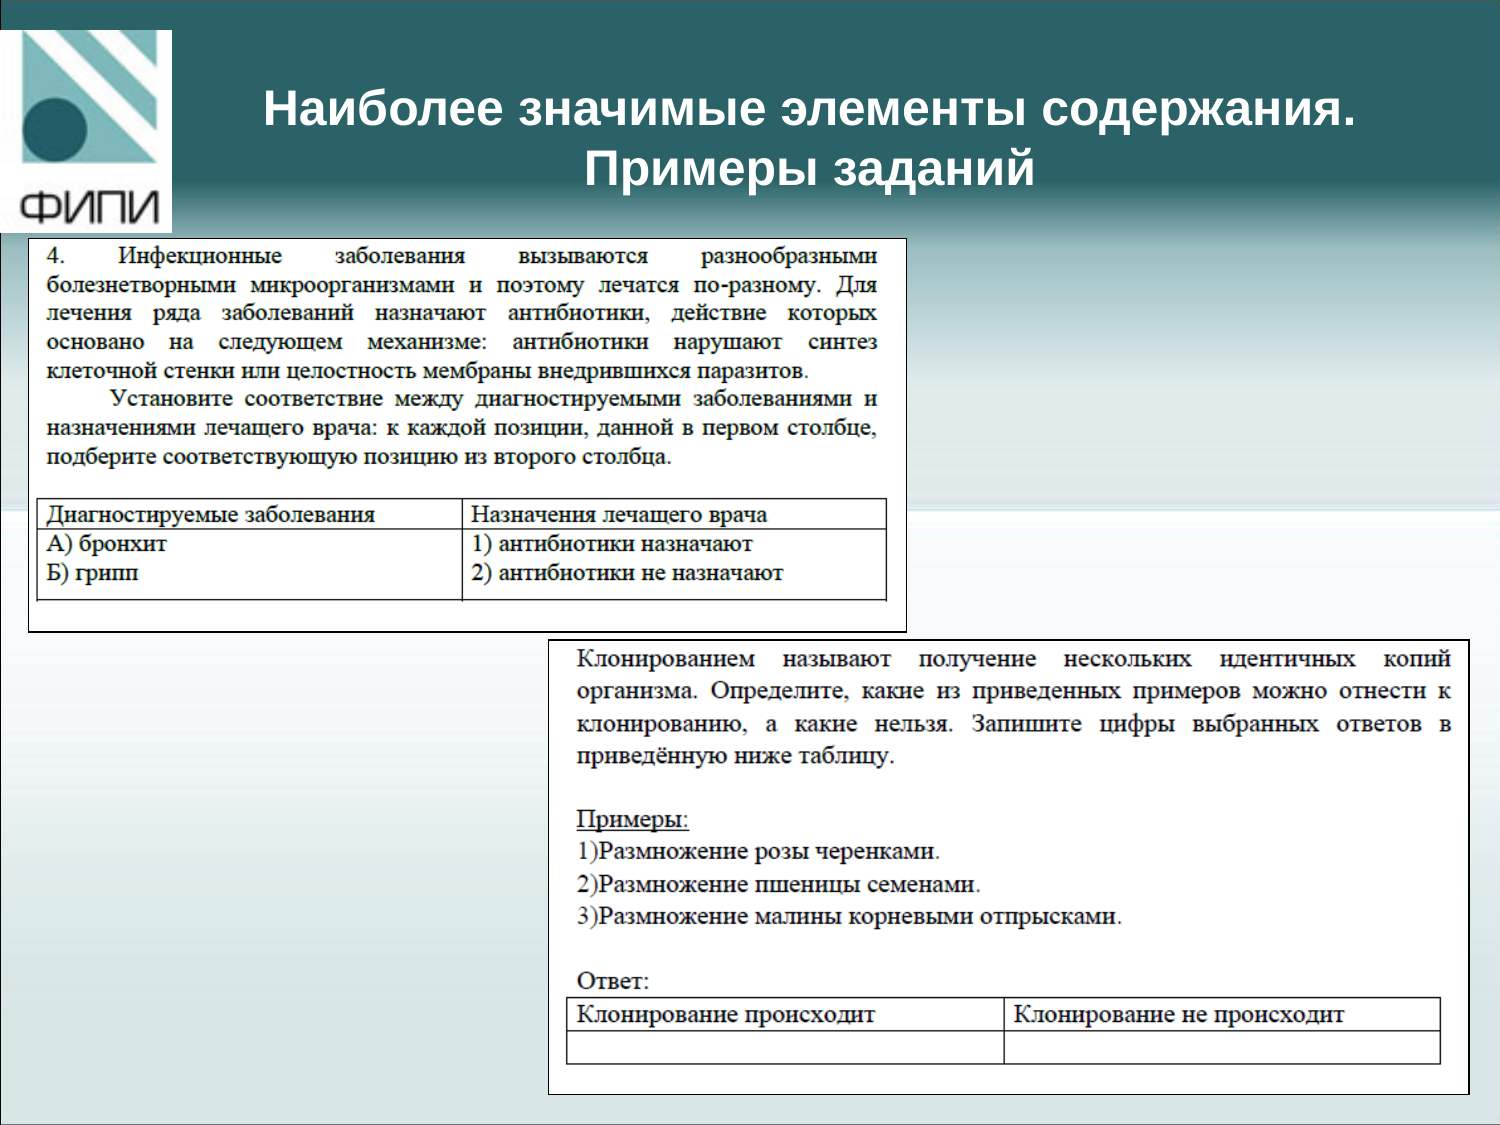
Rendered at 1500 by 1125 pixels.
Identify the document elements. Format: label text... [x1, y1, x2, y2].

title Наиболее значимые элементы содержания. Примеры заданий [194, 42, 1426, 230]
picture [0, 0, 1500, 1125]
